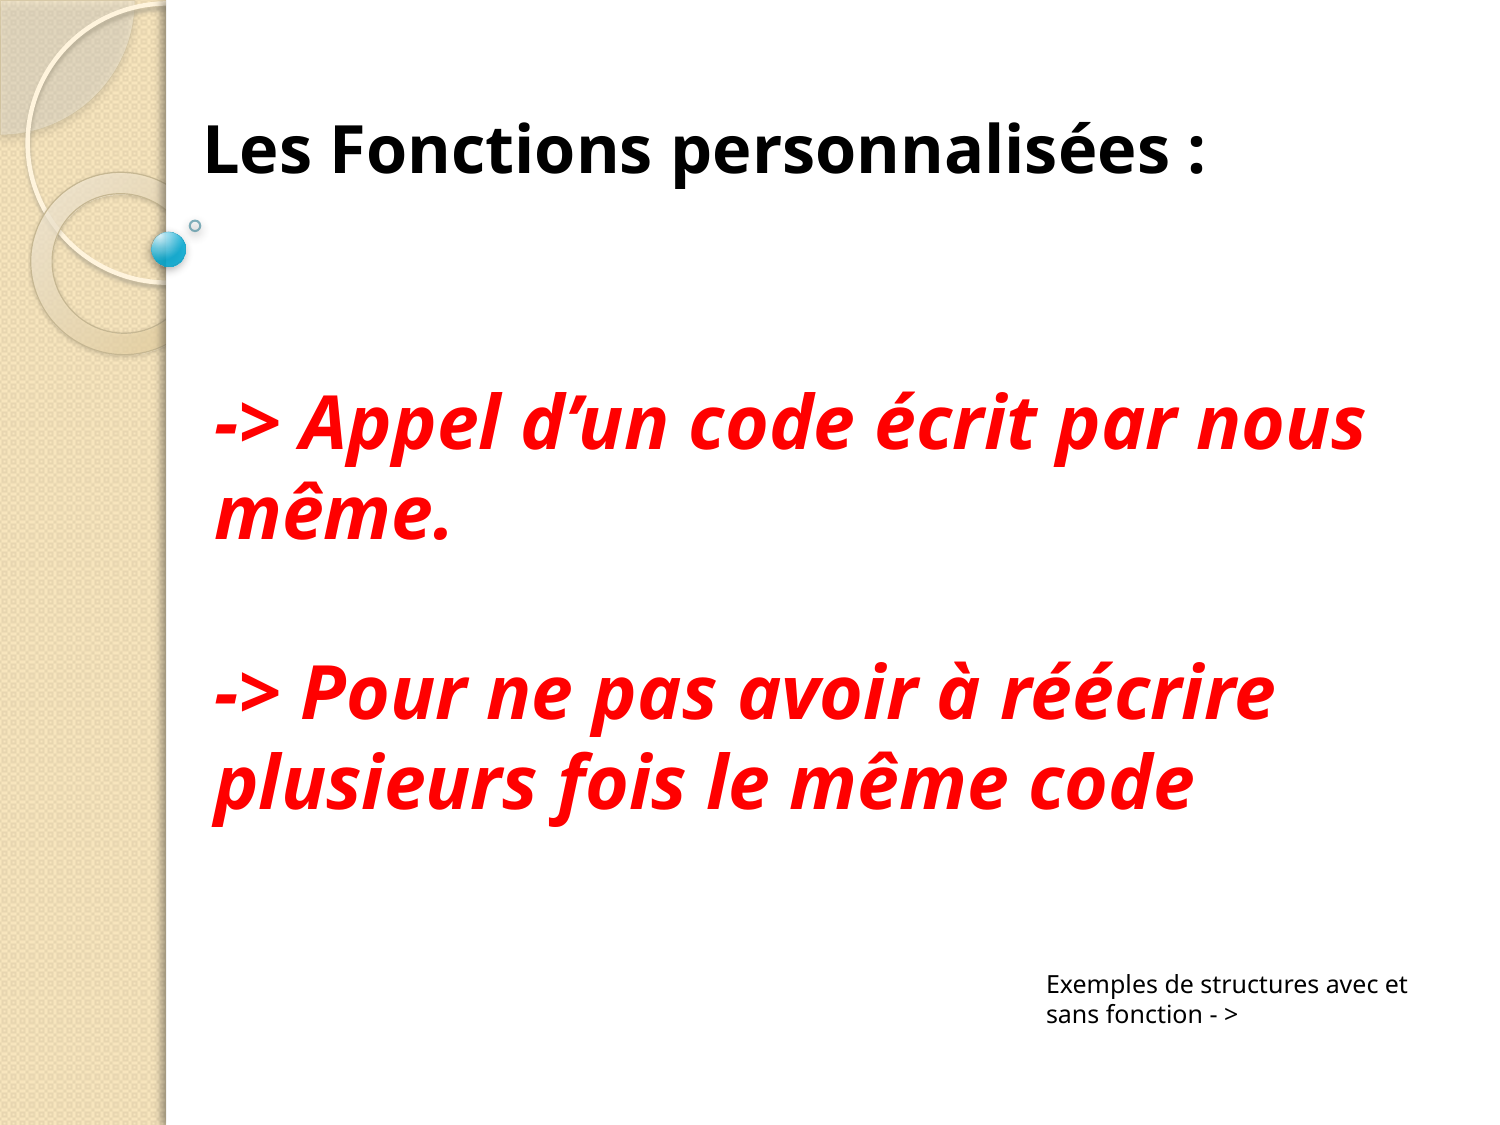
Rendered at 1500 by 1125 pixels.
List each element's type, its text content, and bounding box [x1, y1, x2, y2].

text_box Les Fonctions personnalisées : [187, 187, 1440, 294]
subtitle -> Appel d’un code écrit par nous même. -> Pour ne pas avoir à réécrire plusieurs fois le même code [194, 314, 1410, 1035]
text_box Exemples de structures avec et sans fonction - > [1031, 960, 1477, 1036]
